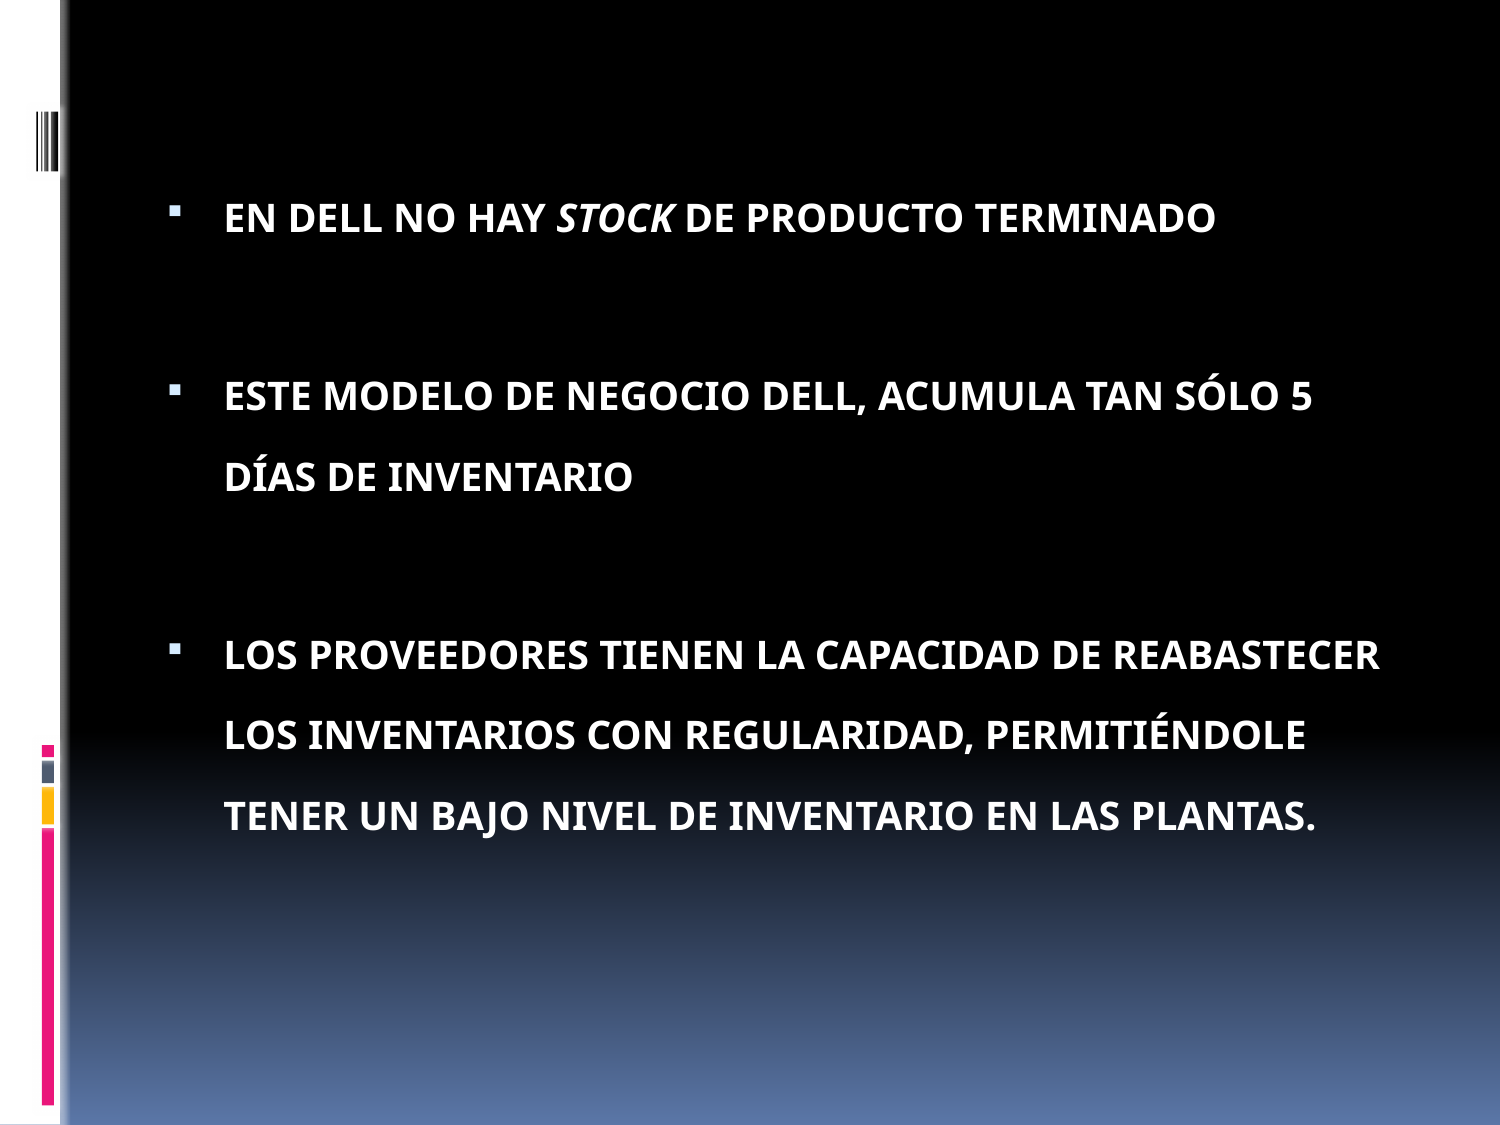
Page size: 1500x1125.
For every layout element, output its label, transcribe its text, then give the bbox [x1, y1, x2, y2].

list EN DELL NO HAY STOCK DE PRODUCTO TERMINADO ESTE MODELO DE NEGOCIO DELL, ACUMULA TAN SÓLO 5 DÍAS DE INVENTARIO LOS PROVEEDORES TIENEN LA CAPACIDAD DE REABASTECER LOS INVENTARIOS CON REGULARIDAD, PERMITIÉNDOLE TENER UN BAJO NIVEL DE INVENTARIO EN LAS PLANTAS. [140, 152, 1416, 903]
